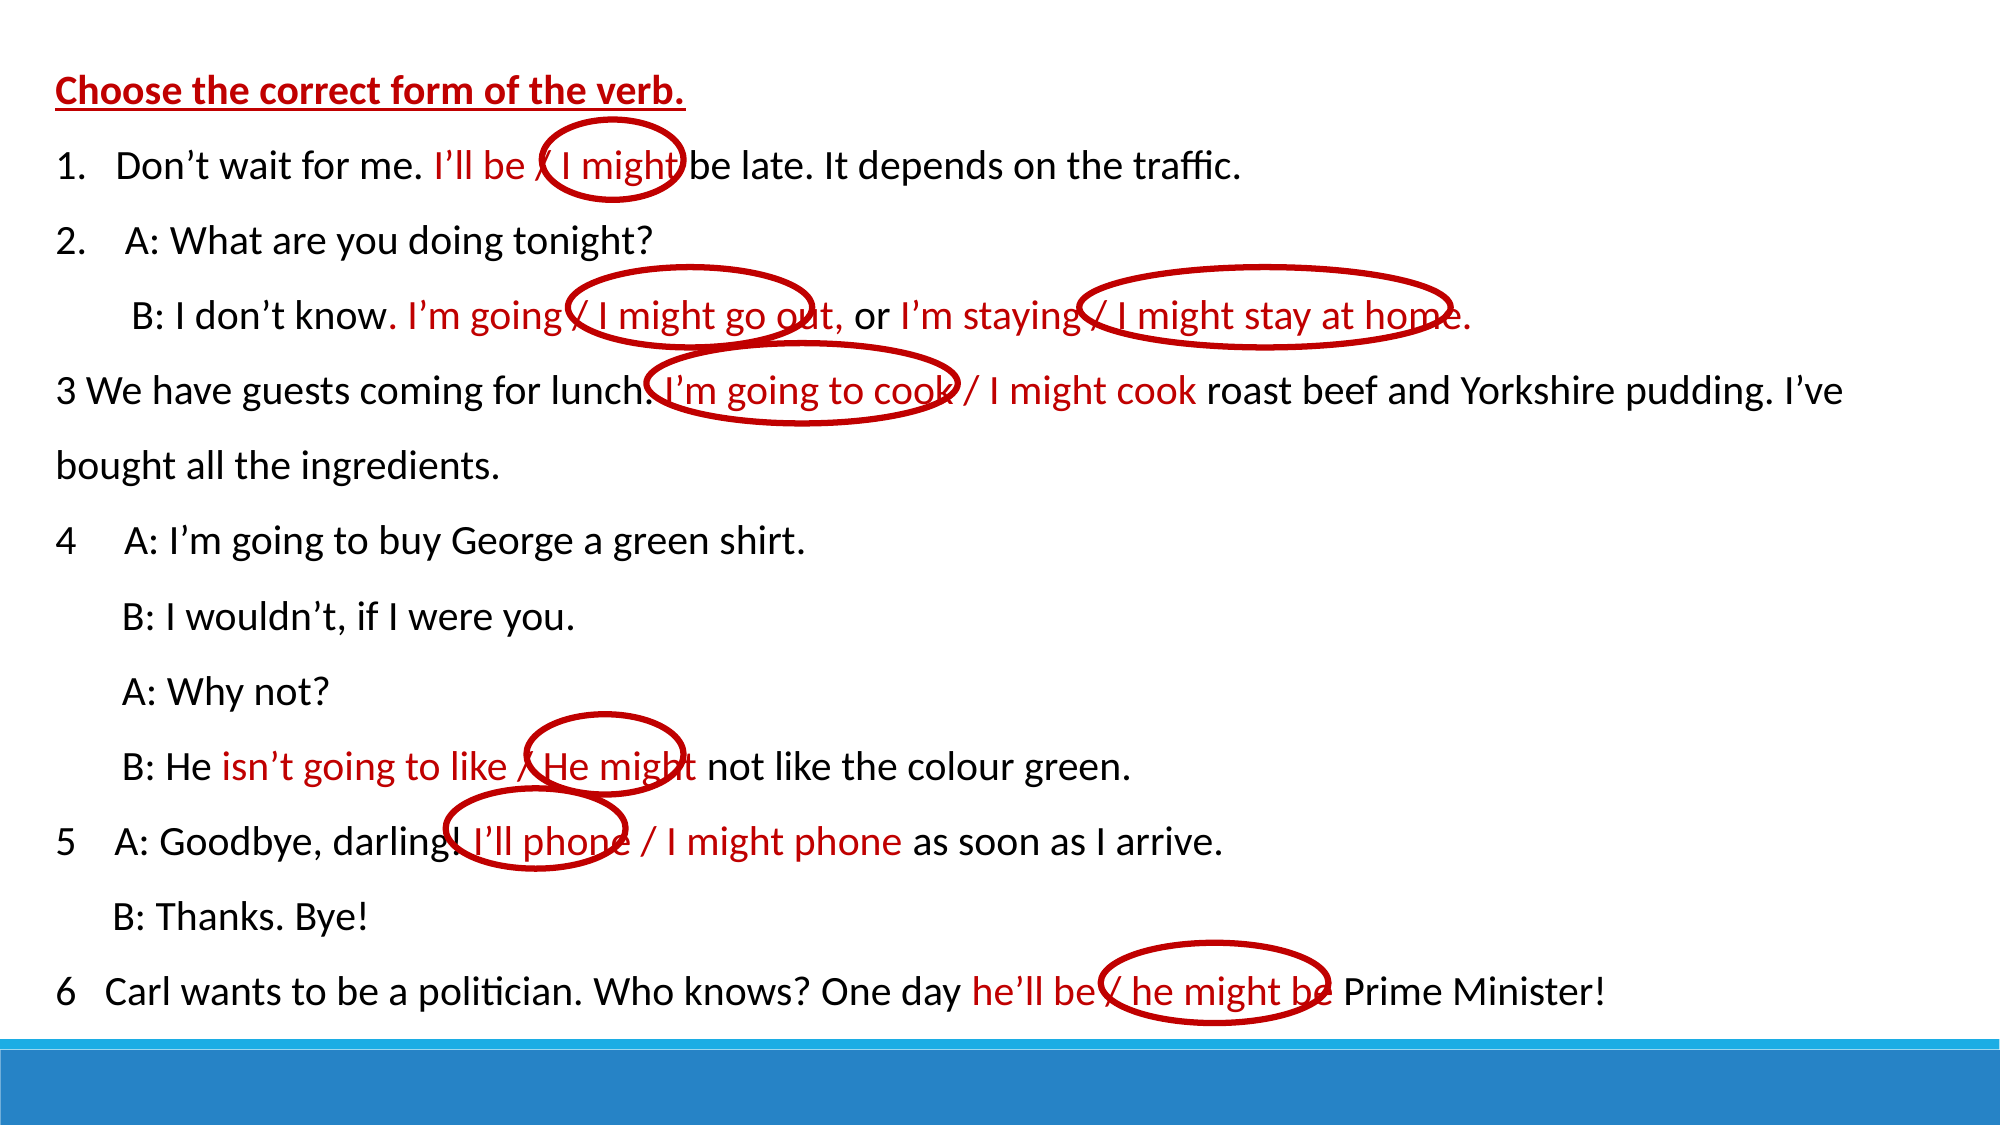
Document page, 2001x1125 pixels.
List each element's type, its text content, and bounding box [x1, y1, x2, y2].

text_box [540, 118, 685, 202]
text_box [1099, 941, 1330, 1025]
text_box [444, 787, 627, 870]
text_box [645, 341, 960, 425]
text_box [1077, 265, 1452, 349]
text_box Choose the correct form of the verb. 1. Don’t wait for me. I’ll be / I might be late. It depends on the traffic. 2. A: What are you doing tonight? B: I don’t know. I’m going / I might go out, or I’m staying / I might stay at home. 3 We have guests coming for lunch. I’m going to cook / I might cook roast beef and Yorkshire pudding. I’ve bought all the ingredients. 4 A: I’m going to buy George a green shirt. B: I wouldn’t, if I were you. A: Why not? B: He isn’t going to like / He might not like the colour green. 5 A: Goodbye, darling! I’ll phone / I might phone as soon as I arrive. B: Thanks. Bye! 6 Carl wants to be a politician. Who knows? One day he’ll be / he might be Prime Minister! [40, 30, 1944, 1021]
text_box [525, 712, 685, 796]
text_box [566, 265, 814, 349]
